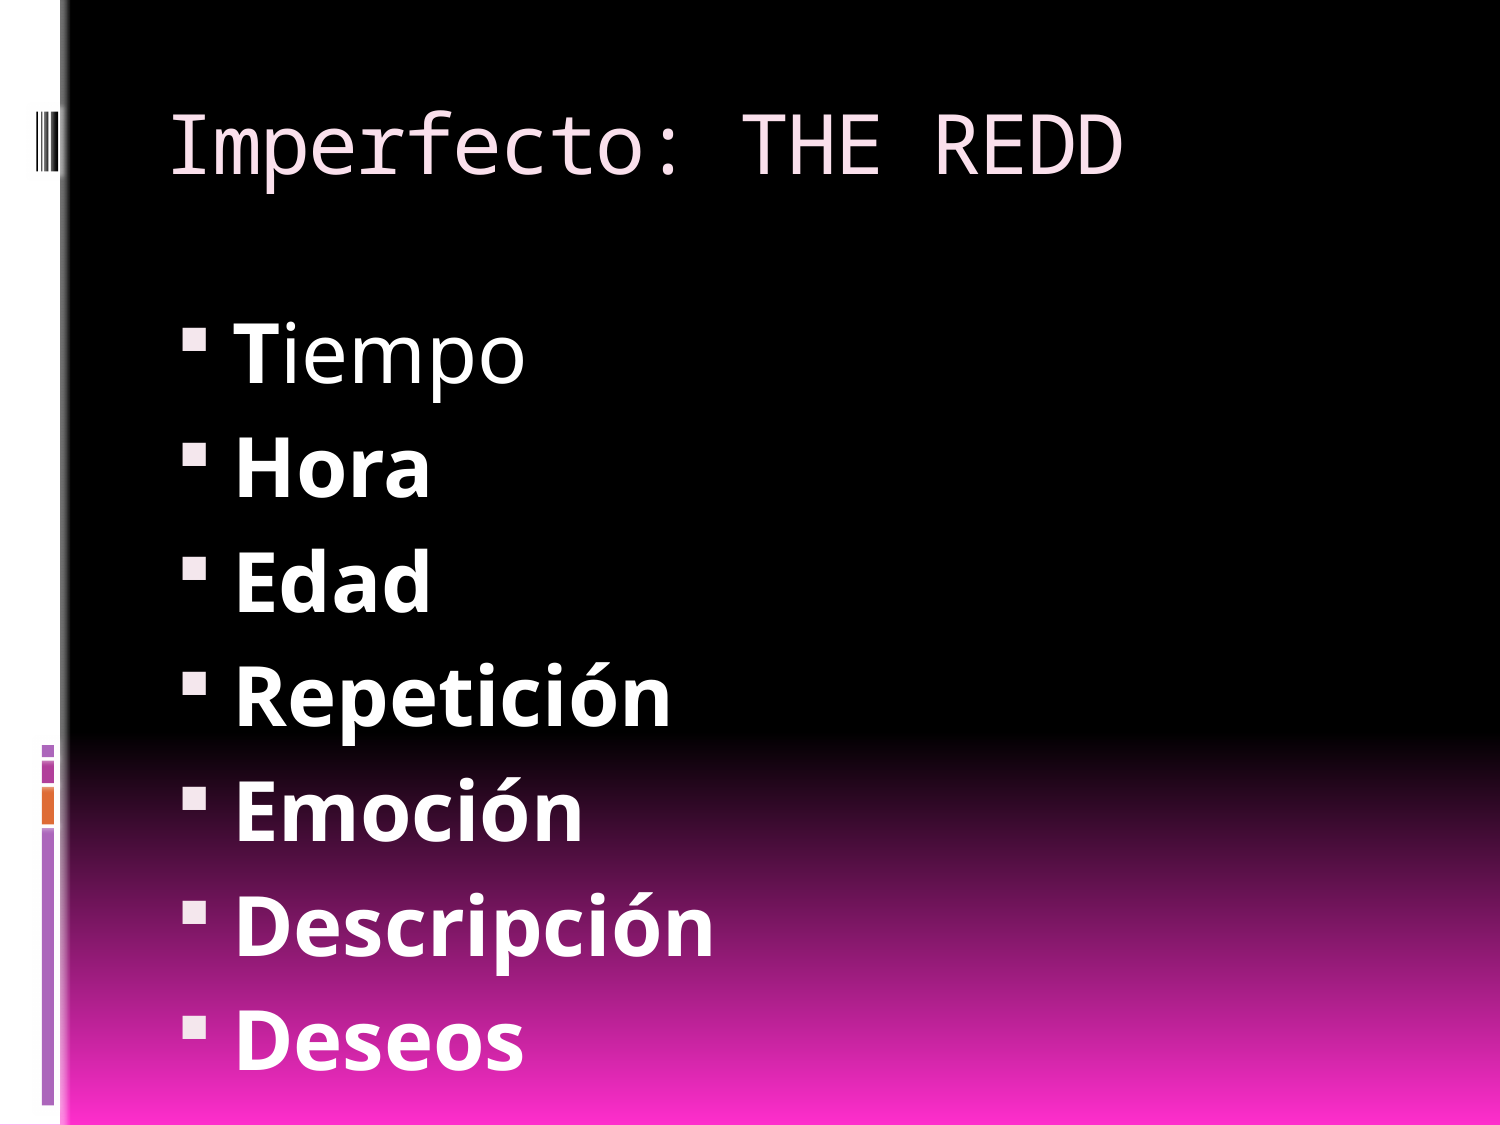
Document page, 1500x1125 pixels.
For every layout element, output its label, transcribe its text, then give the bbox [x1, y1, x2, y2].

title Imperfecto: THE REDD [150, 83, 1425, 234]
list Tiempo Hora Edad Repetición Emoción Descripción Deseos [150, 292, 1425, 1043]
